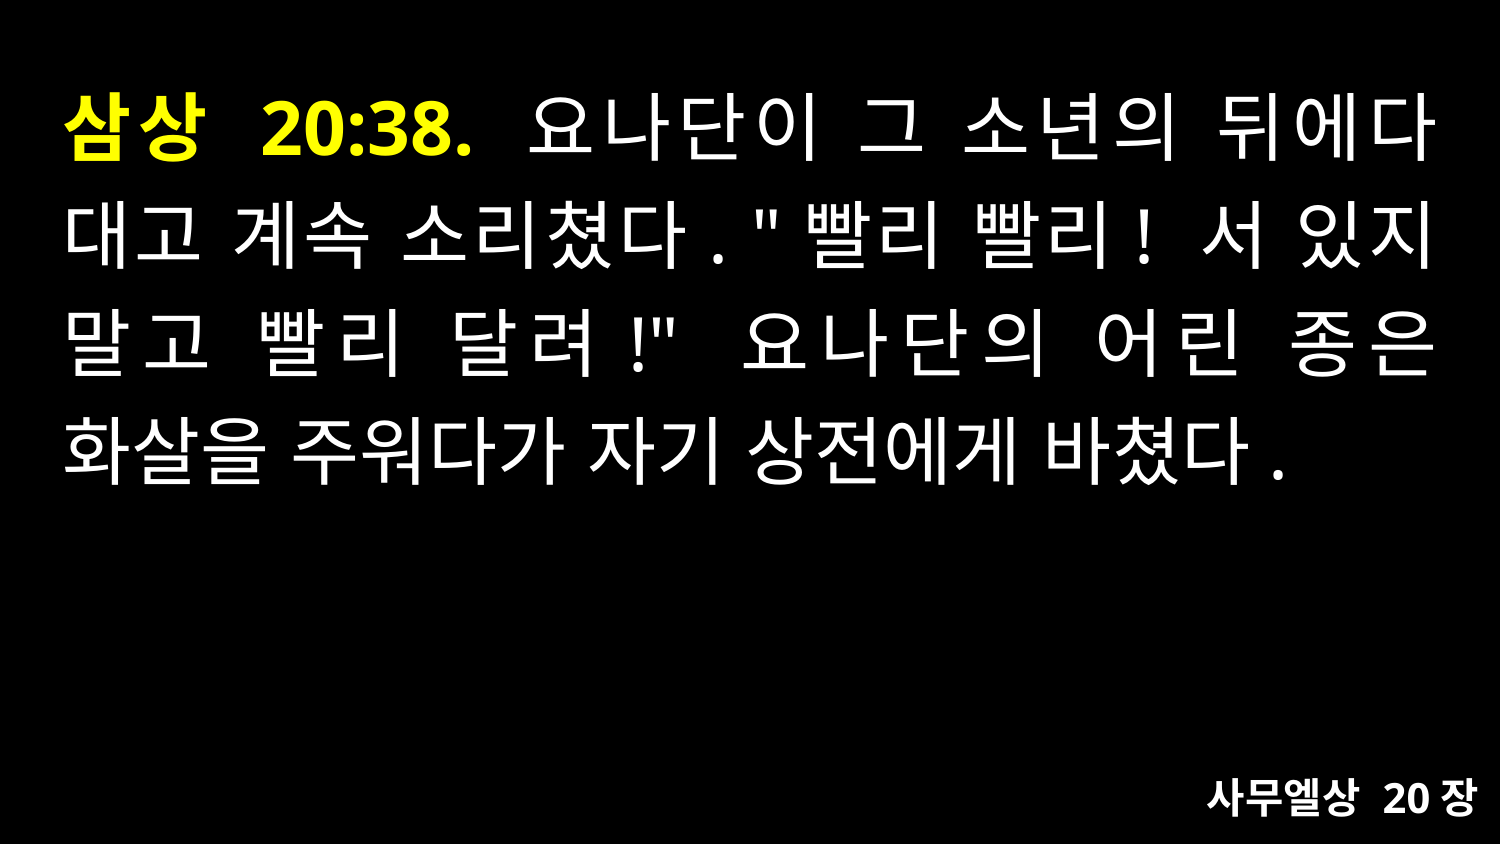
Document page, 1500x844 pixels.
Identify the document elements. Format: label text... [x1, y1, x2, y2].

subtitle 사무엘상 20장 [916, 770, 1500, 844]
title 삼상 20:38. 요나단이 그 소년의 뒤에다 대고 계속 소리쳤다. "빨리 빨리! 서 있지 말고 빨리 달려!" 요나단의 어린 종은 화살을 주워다가 자기 상전에게 바쳤다. [0, 0, 1500, 844]
